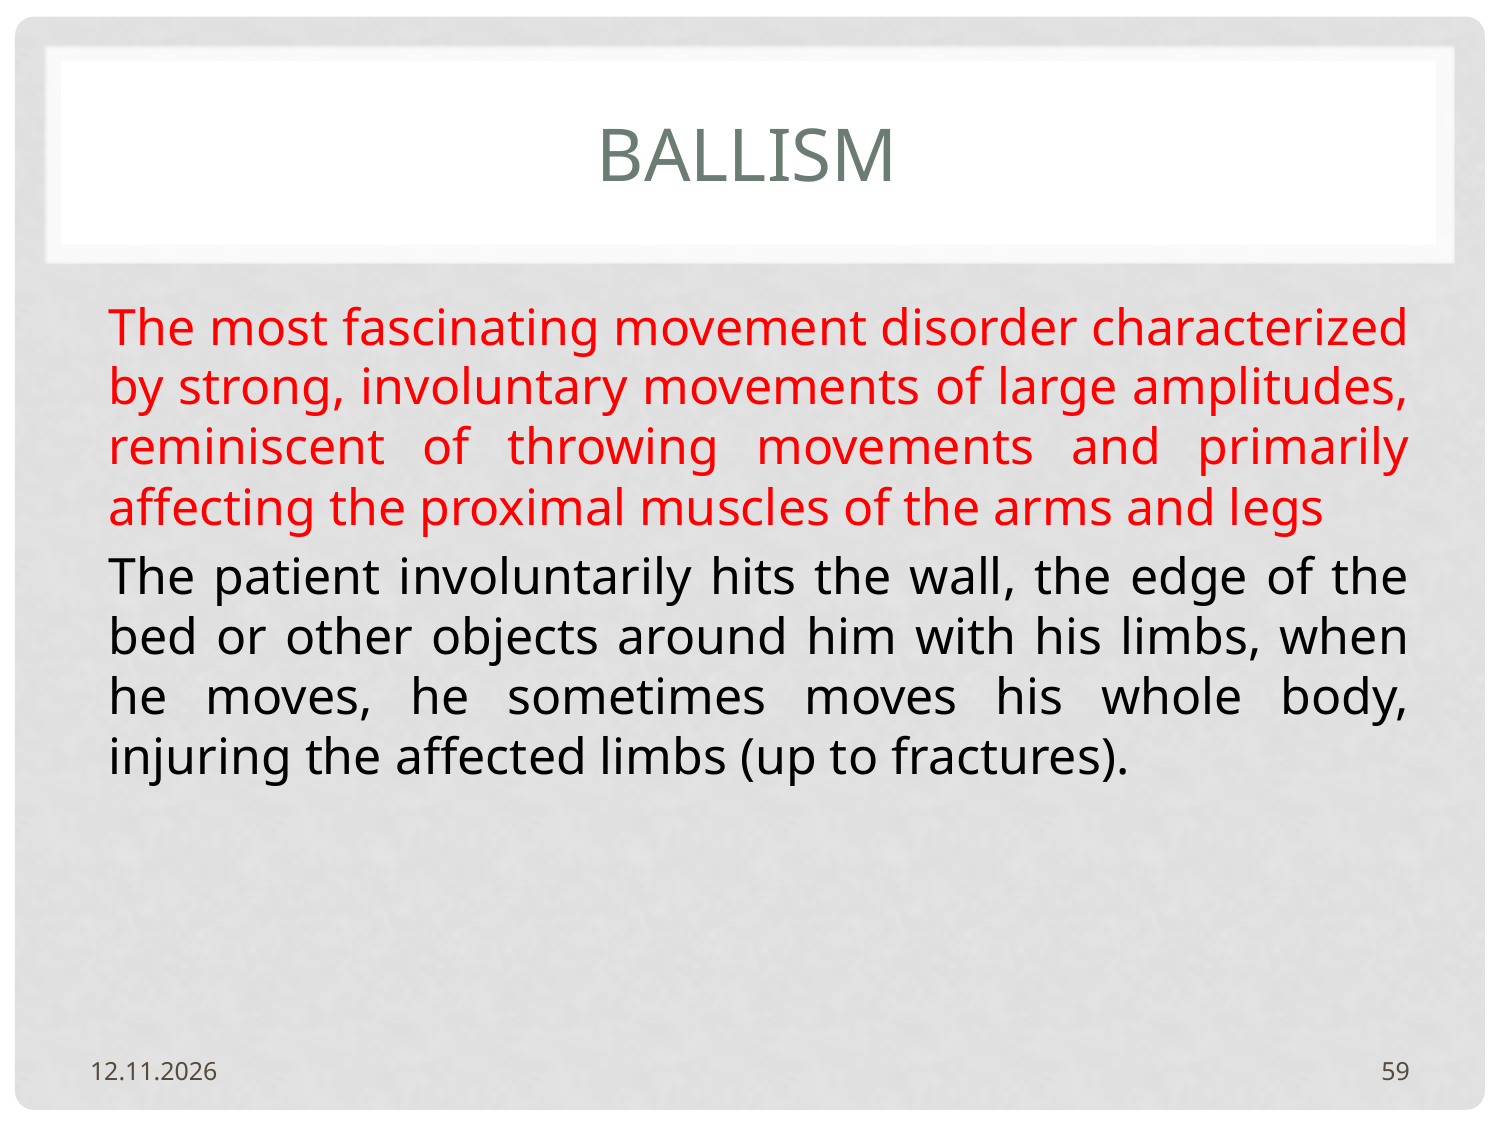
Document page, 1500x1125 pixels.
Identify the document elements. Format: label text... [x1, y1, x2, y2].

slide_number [75, 1042, 425, 1103]
title BALLISM [69, 66, 1425, 238]
slide_number 59 [1074, 1042, 1425, 1103]
list The most fascinating movement disorder characterized by strong, involuntary movements of large amplitudes, reminiscent of throwing movements and primarily affecting the proximal muscles of the arms and legs The patient involuntarily hits the wall, the edge of the bed or other objects around him with his limbs, when he moves, he sometimes moves his whole body, injuring the affected limbs (up to fractures). [75, 287, 1425, 1005]
